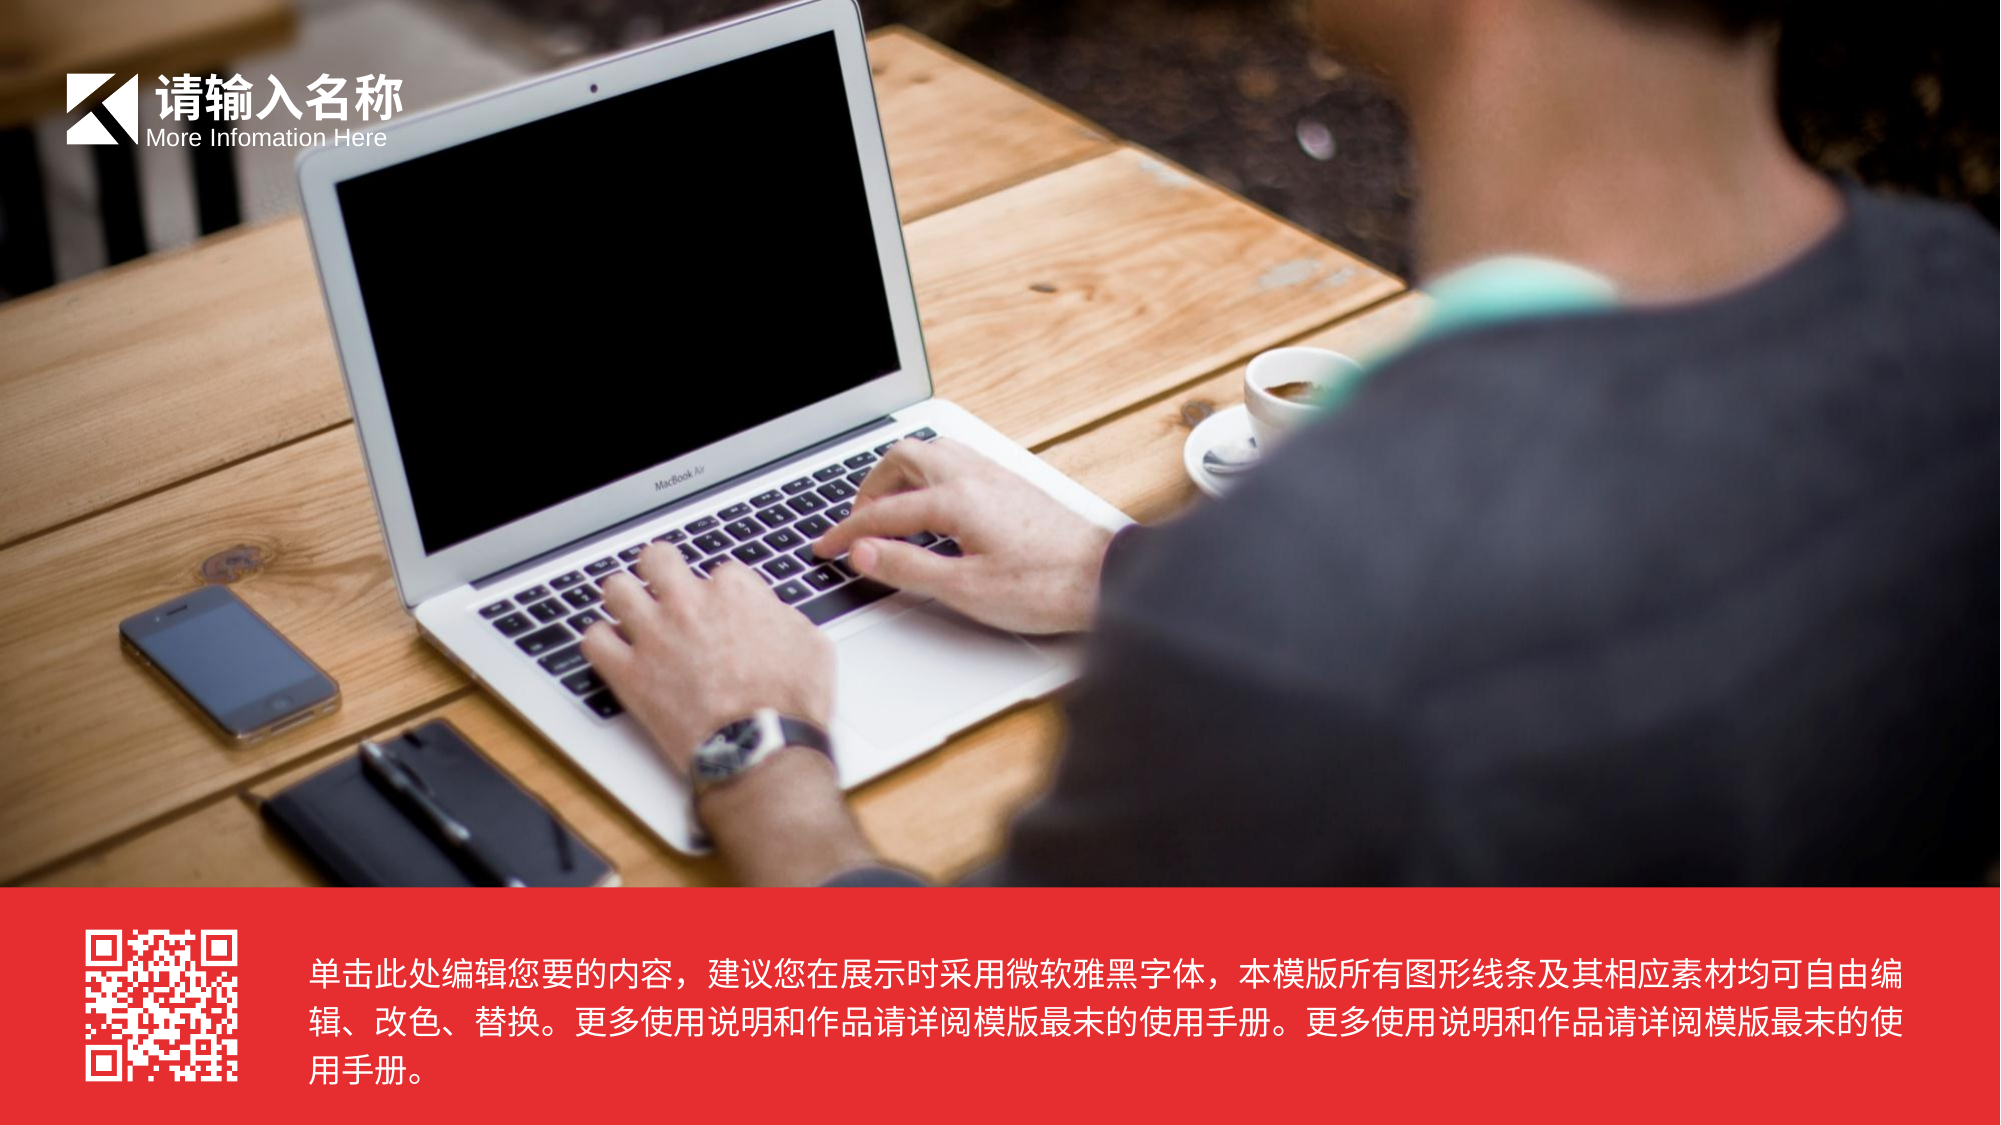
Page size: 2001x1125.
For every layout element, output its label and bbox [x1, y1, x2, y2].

text_box [137, 58, 421, 160]
text_box [85, 929, 238, 1082]
picture [0, 0, 2000, 1125]
